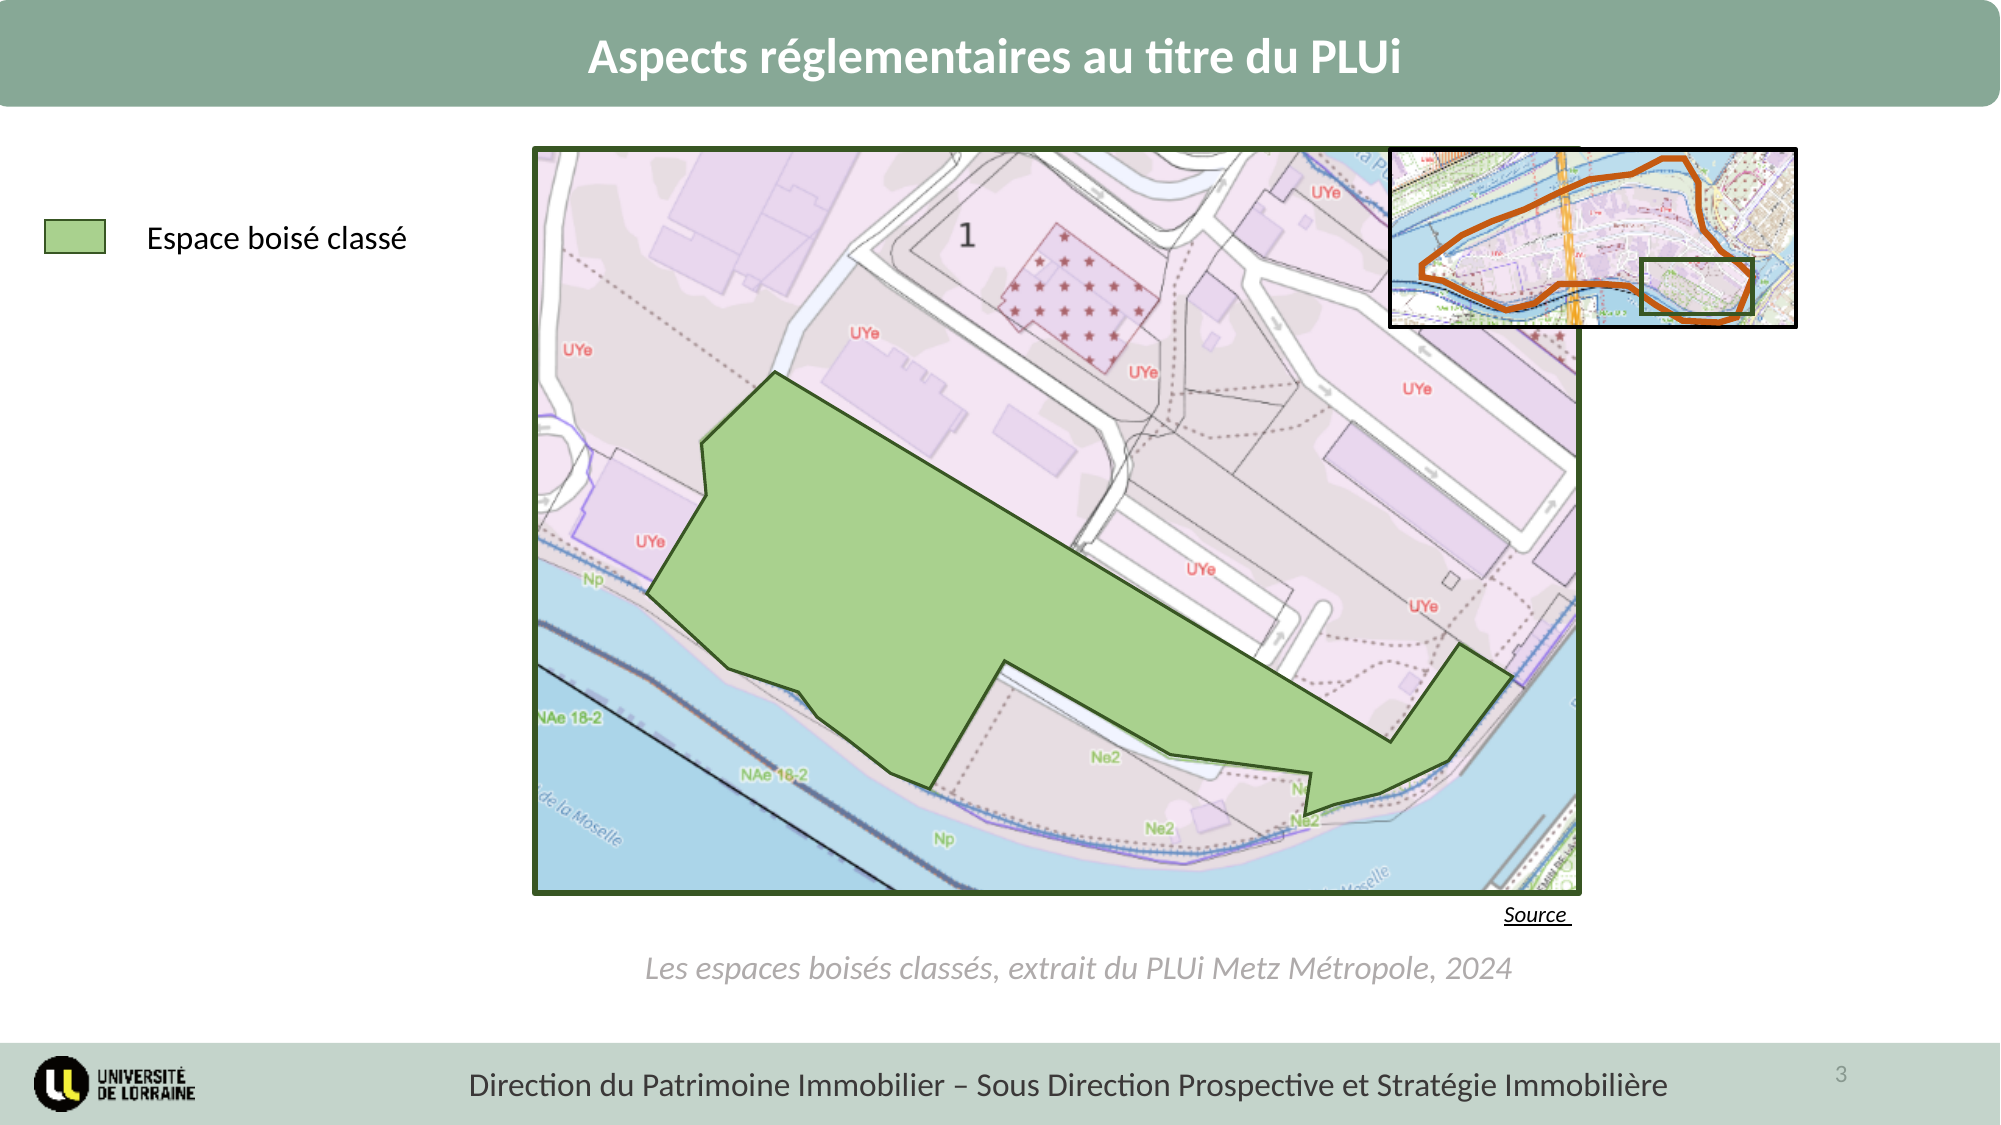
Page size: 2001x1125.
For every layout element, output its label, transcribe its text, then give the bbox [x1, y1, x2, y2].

text_box Aspects réglementaires au titre du PLUi [0, 0, 2000, 108]
text_box Direction du Patrimoine Immobilier – Sous Direction Prospective et Stratégie Immobilière [195, 1056, 1945, 1111]
text_box Espace boisé classé [132, 208, 423, 264]
picture [537, 151, 1794, 891]
slide_number 3 [1412, 1042, 1863, 1103]
picture [34, 1056, 195, 1112]
text_box [0, 1042, 2000, 1125]
text_box Source [1489, 892, 1646, 935]
text_box [44, 219, 106, 254]
text_box Les espaces boisés classés, extrait du PLUi Metz Métropole, 2024 [630, 938, 1529, 994]
